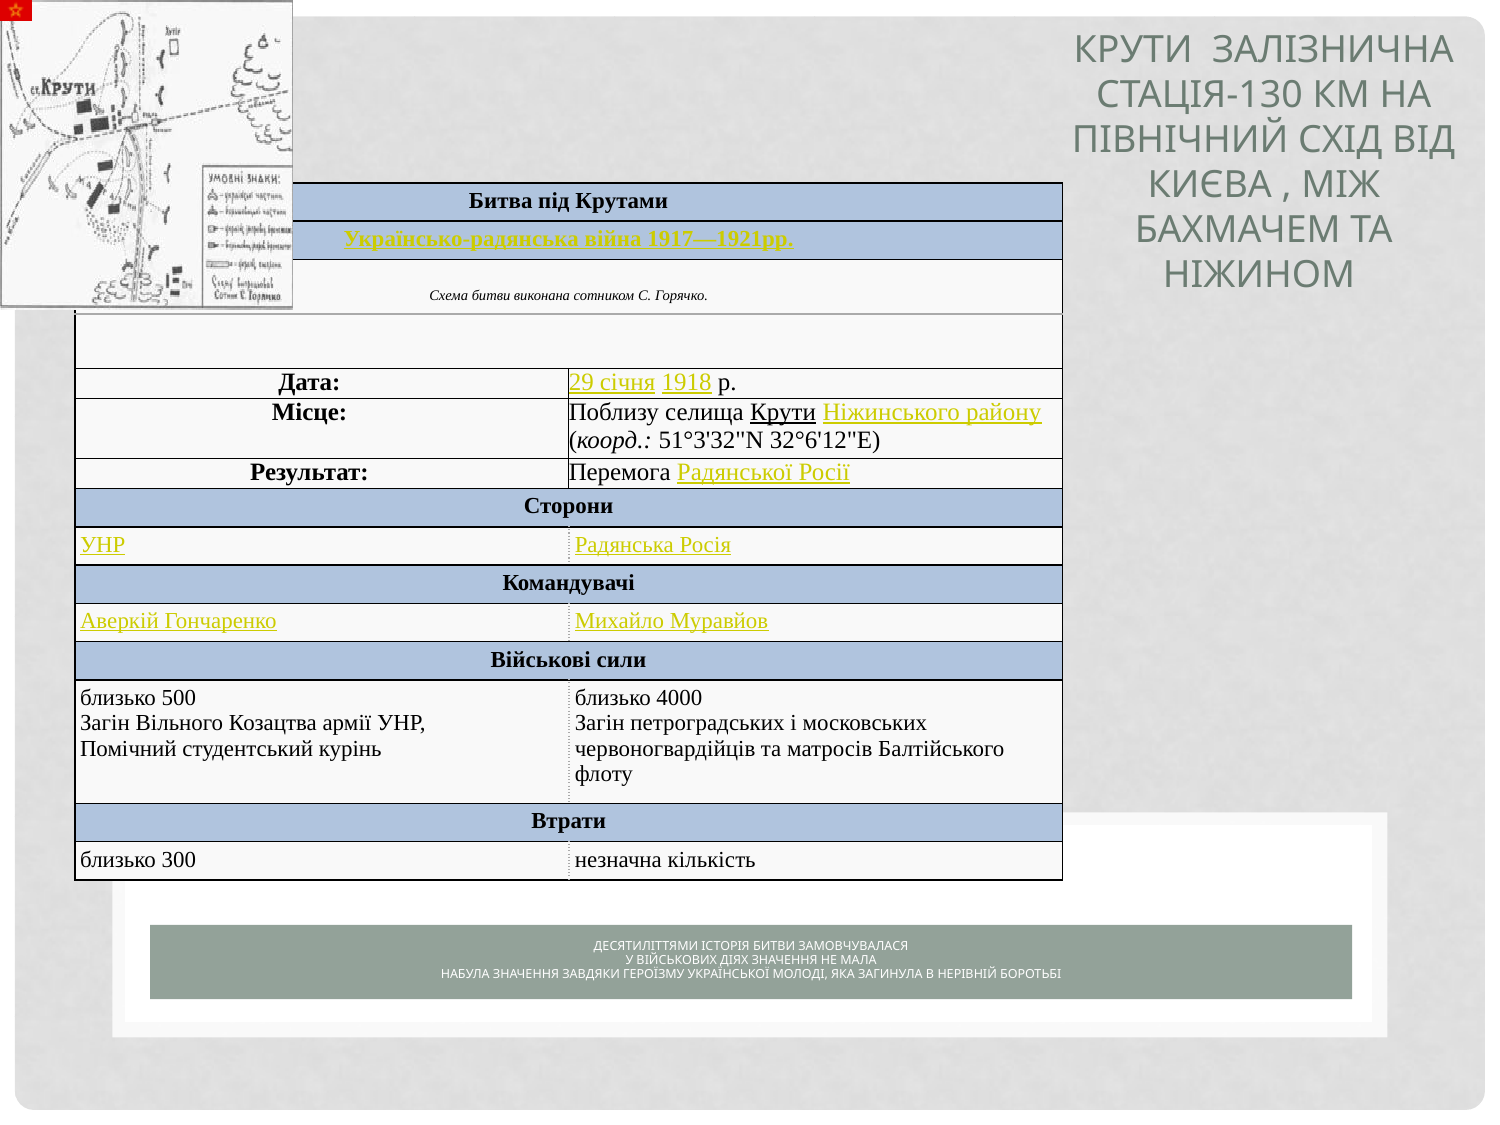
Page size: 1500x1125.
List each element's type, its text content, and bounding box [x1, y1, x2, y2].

table_cell УНР [76, 528, 569, 564]
list ДЕСЯТИЛІТТЯМИ ІСТОРІЯ БИТВИ ЗАМОВЧУВАЛАСЯ У ВІЙСЬКОВИХ ДІЯХ ЗНАЧЕННЯ НЕ МАЛА НАБУЛА ЗНАЧЕННЯ ЗАВДЯКИ ГЕРОЇЗМУ УКРАЇНСЬКОЇ МОЛОДІ, ЯКА ЗАГИНУЛА В НЕРІВНІЙ БОРОТЬБІ [156, 927, 1346, 994]
table_header Битва під Крутами [298, 184, 1045, 220]
table_cell Схема битви виконана сотником С. Горячко. [297, 260, 1062, 313]
table_cell Командувачі [76, 566, 1062, 603]
table_cell [76, 315, 1062, 368]
table_cell Втрати [76, 804, 1062, 841]
table_cell близько 4000 Загін петроградських і московських червоногвардійців та матросів Балтійського флоту [569, 681, 1062, 803]
table_cell незначна кількість [569, 842, 1062, 879]
table_cell Результат: [76, 459, 568, 488]
table_cell Радянська Росія [569, 528, 1062, 564]
table_cell близько 300 [76, 842, 569, 879]
table_cell Українсько-радянська війна 1917—1921рр. [298, 222, 1045, 259]
table_cell Дата: [76, 369, 568, 398]
table_cell Місце: [76, 399, 568, 458]
table_cell Аверкій Гончаренко [76, 604, 569, 641]
table_cell близько 500 Загін Вільного Козацтва армії УНР, Помічний студентський курінь [76, 681, 569, 803]
picture [0, 0, 1485, 1110]
table_cell Сторони [76, 489, 1062, 526]
table_cell Михайло Муравйов [569, 604, 1062, 641]
table_cell Військові сили [76, 642, 1062, 679]
title КРУТИ ЗАЛІЗНИЧНА СТАЦІЯ-130 КМ НА ПІВНІЧНИЙ СХІД ВІД КИЄВА , МІЖ БАХМАЧЕМ ТА НІЖИНОМ [1045, 42, 1483, 278]
table_cell 29 січня 1918 р. [569, 369, 1062, 398]
table_cell Поблизу селища Крути Ніжинського району (коорд.: 51°3'32"N 32°6'12"E) [569, 399, 1062, 458]
table_cell Перемога Радянської Росії [569, 459, 1062, 488]
